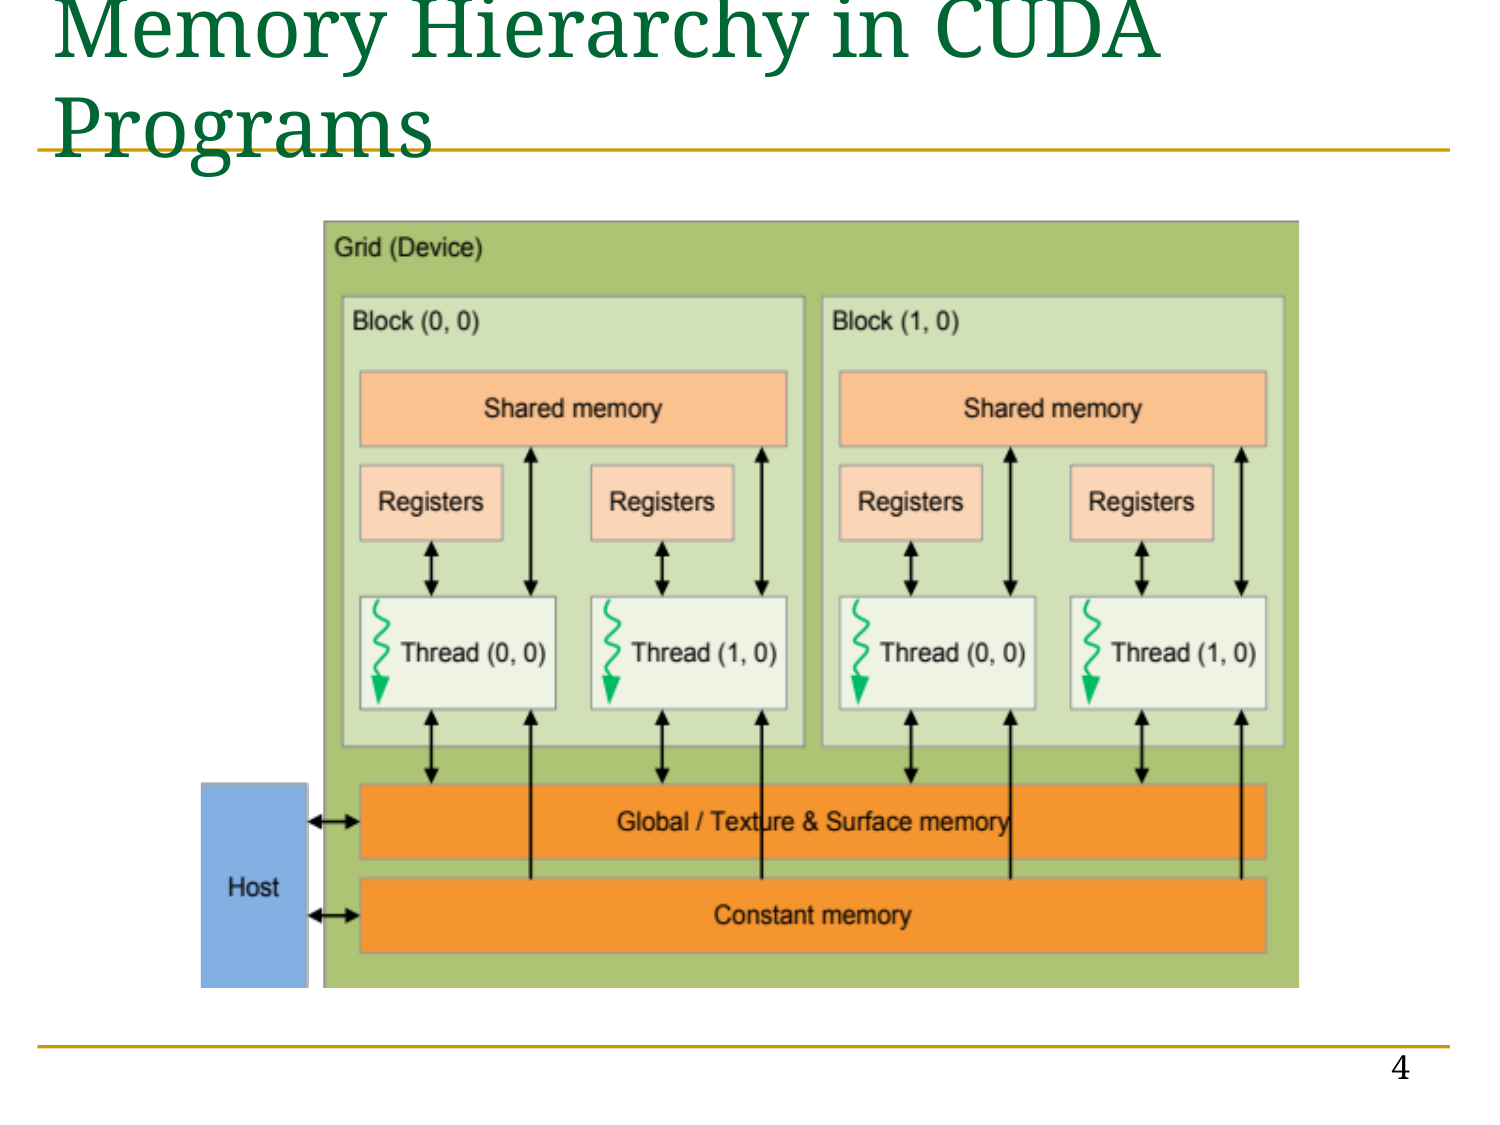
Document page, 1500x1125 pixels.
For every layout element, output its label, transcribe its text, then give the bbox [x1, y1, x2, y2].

title Memory Hierarchy in CUDA Programs [37, 0, 1451, 150]
slide_number 4 [1074, 1023, 1426, 1100]
picture [200, 219, 1300, 988]
